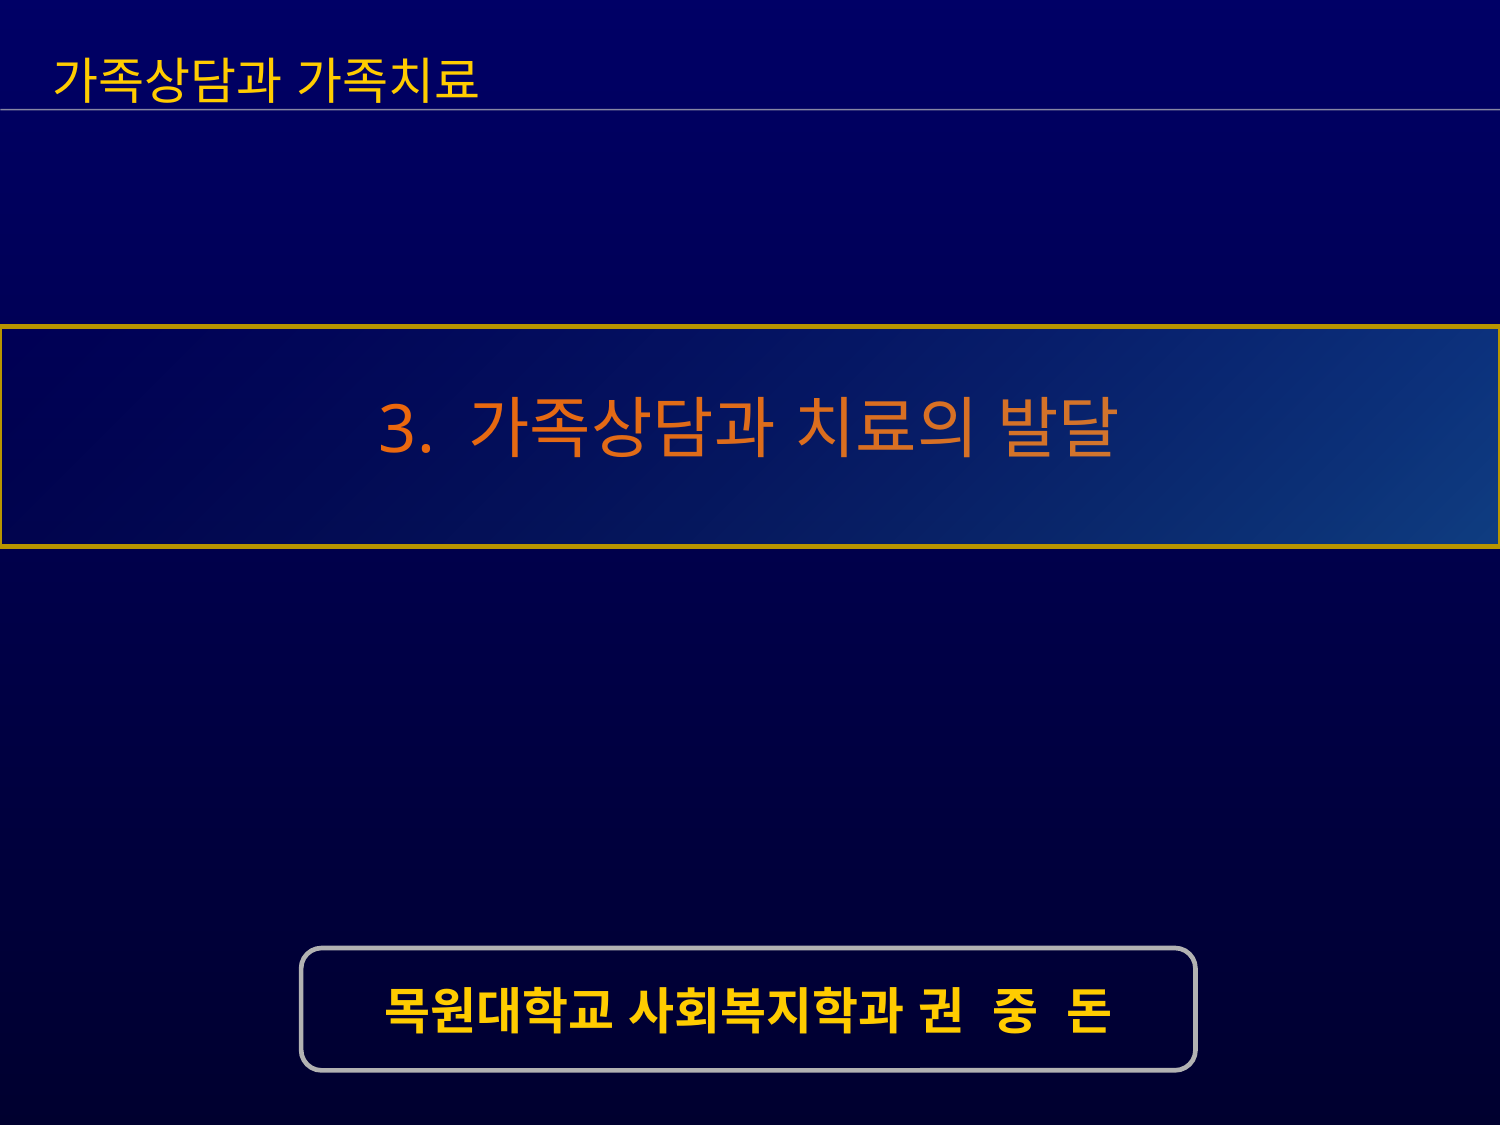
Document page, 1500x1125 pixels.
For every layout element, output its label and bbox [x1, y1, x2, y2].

text_box [0, 42, 1500, 1071]
